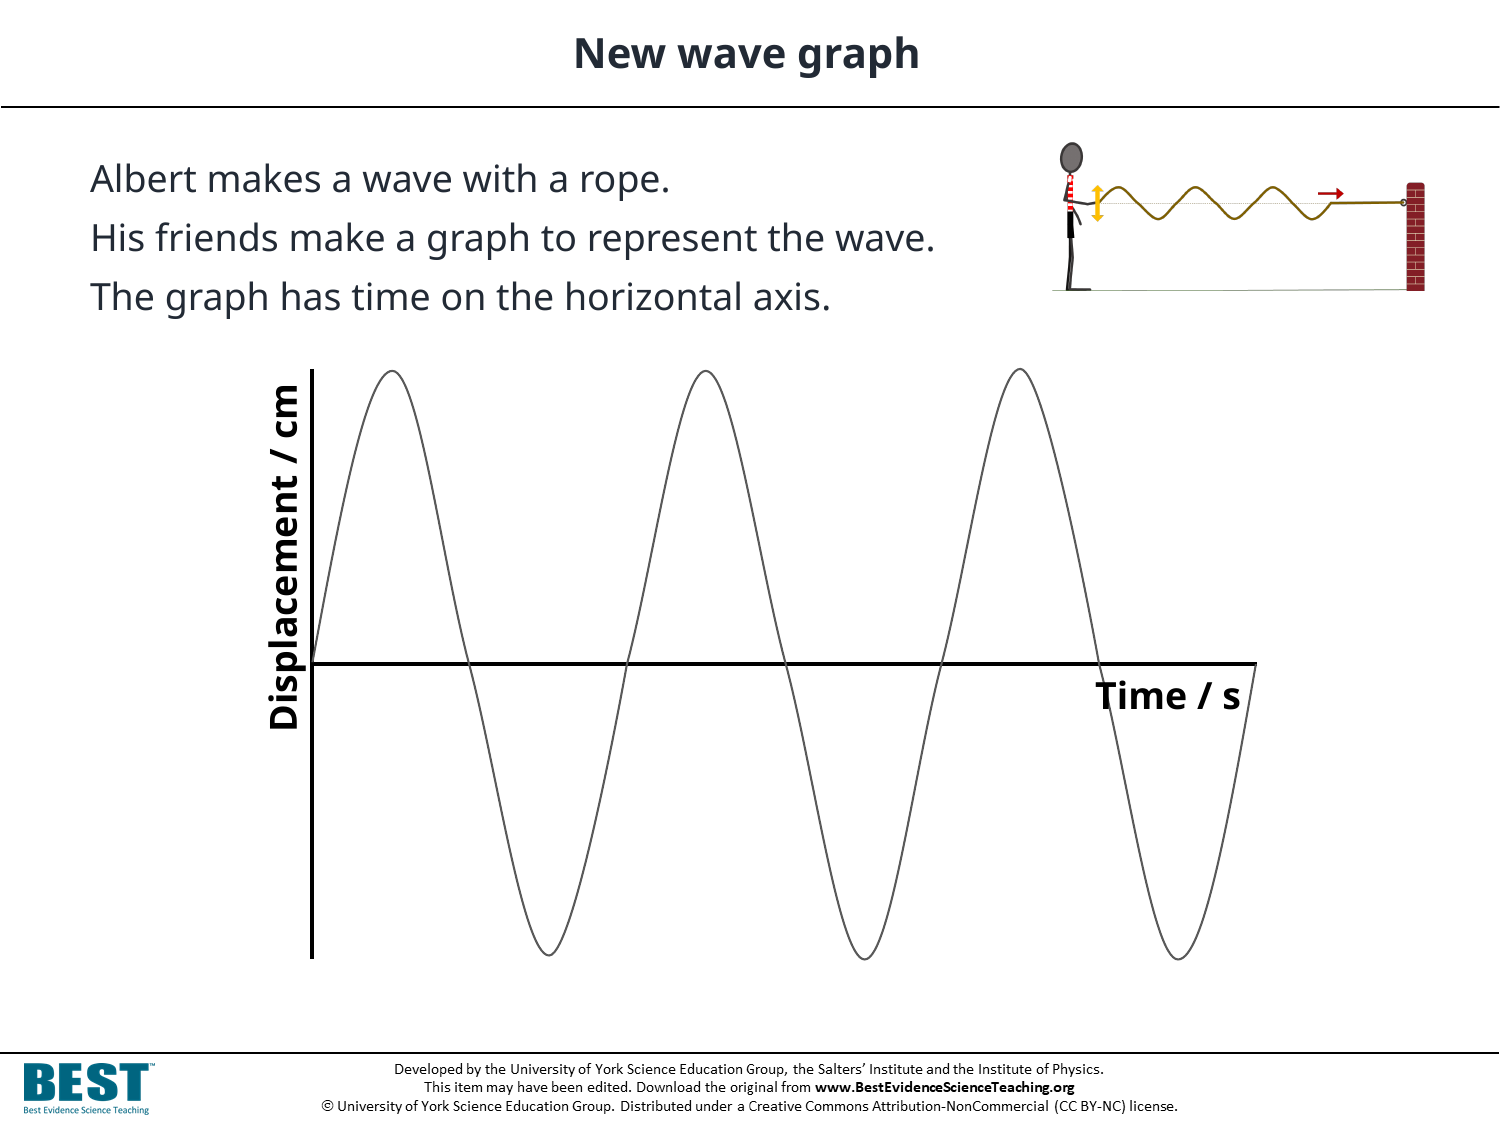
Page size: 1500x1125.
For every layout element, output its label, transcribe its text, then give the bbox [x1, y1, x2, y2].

picture [0, 106, 1500, 1125]
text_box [251, 368, 1258, 960]
text_box New wave graph [23, 4, 1471, 99]
